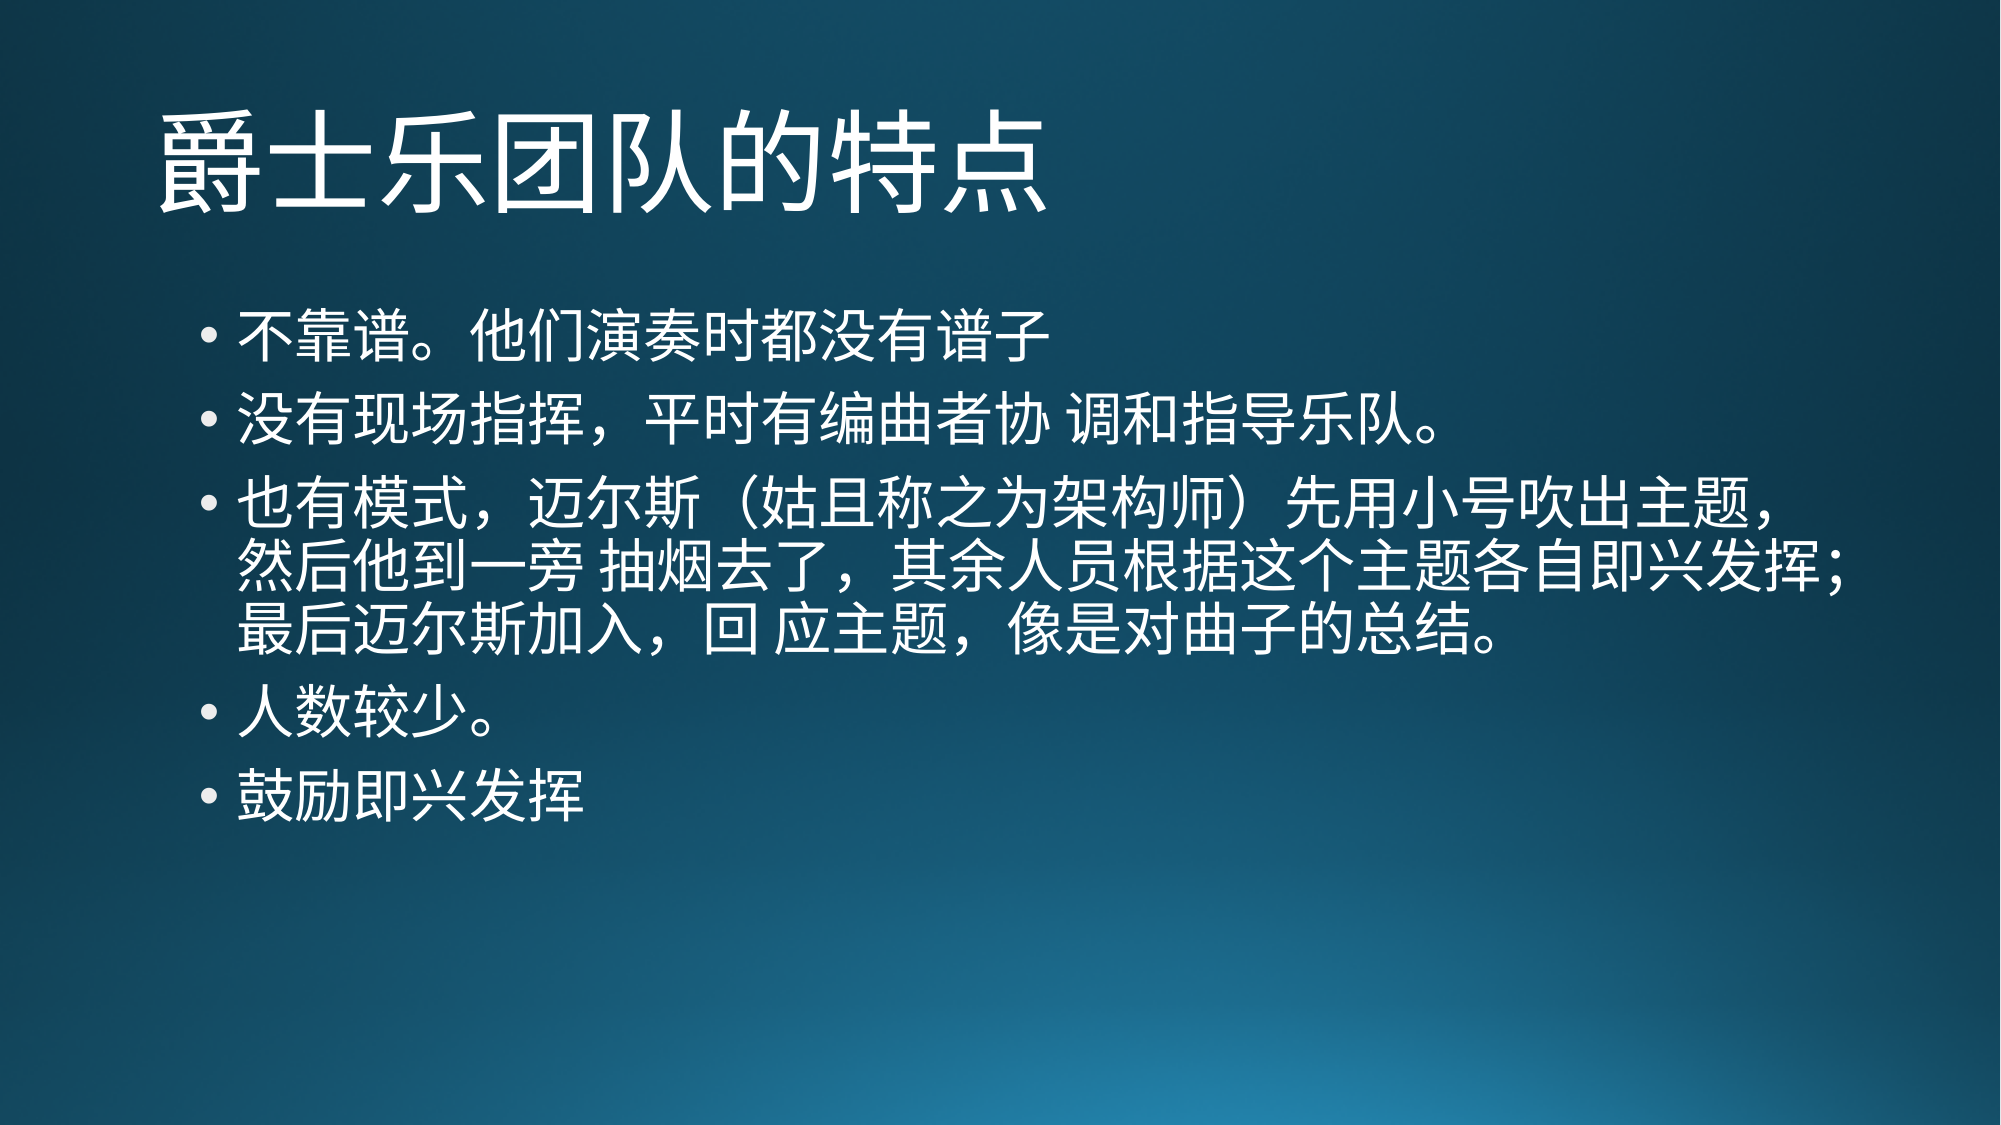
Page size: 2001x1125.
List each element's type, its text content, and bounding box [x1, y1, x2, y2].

list 不靠谱。他们演奏时都没有谱子 没有现场指挥，平时有编曲者协 调和指导乐队。 也有模式，迈尔斯（姑且称之为架构师）先用小号吹出主题，然后他到一旁 抽烟去了，其余人员根据这个主题各自即兴发挥；最后迈尔斯加入，回 应主题，像是对曲子的总结。 人数较少。 鼓励即兴发挥 [183, 299, 1863, 1014]
title 爵士乐团队的特点 [137, 59, 1863, 278]
picture [0, 0, 2001, 1125]
